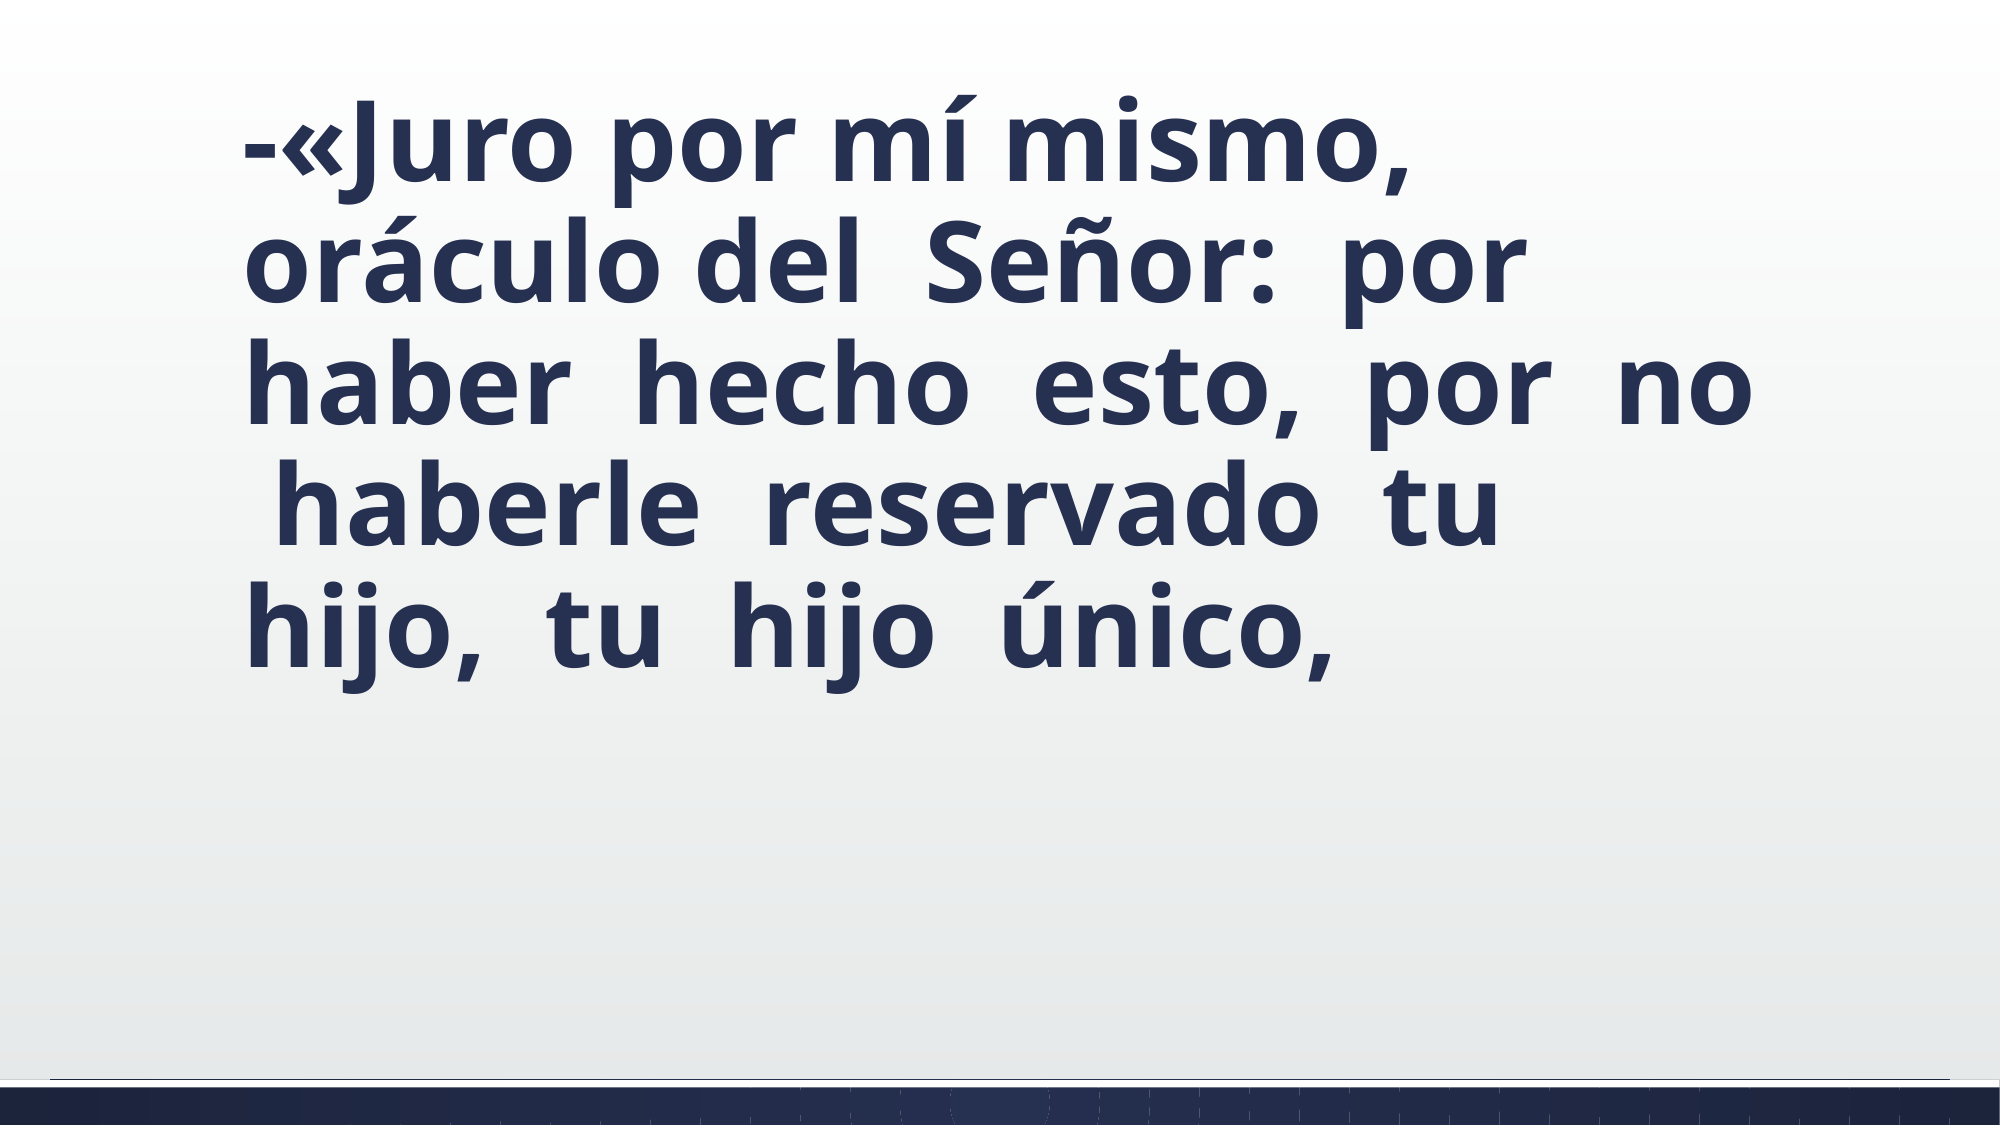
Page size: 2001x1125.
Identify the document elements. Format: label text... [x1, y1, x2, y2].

list -«Juro por mí mismo, oráculo del Señor: por haber hecho esto, por no haberle reservado tu hijo, tu hijo único, [219, 76, 1780, 990]
